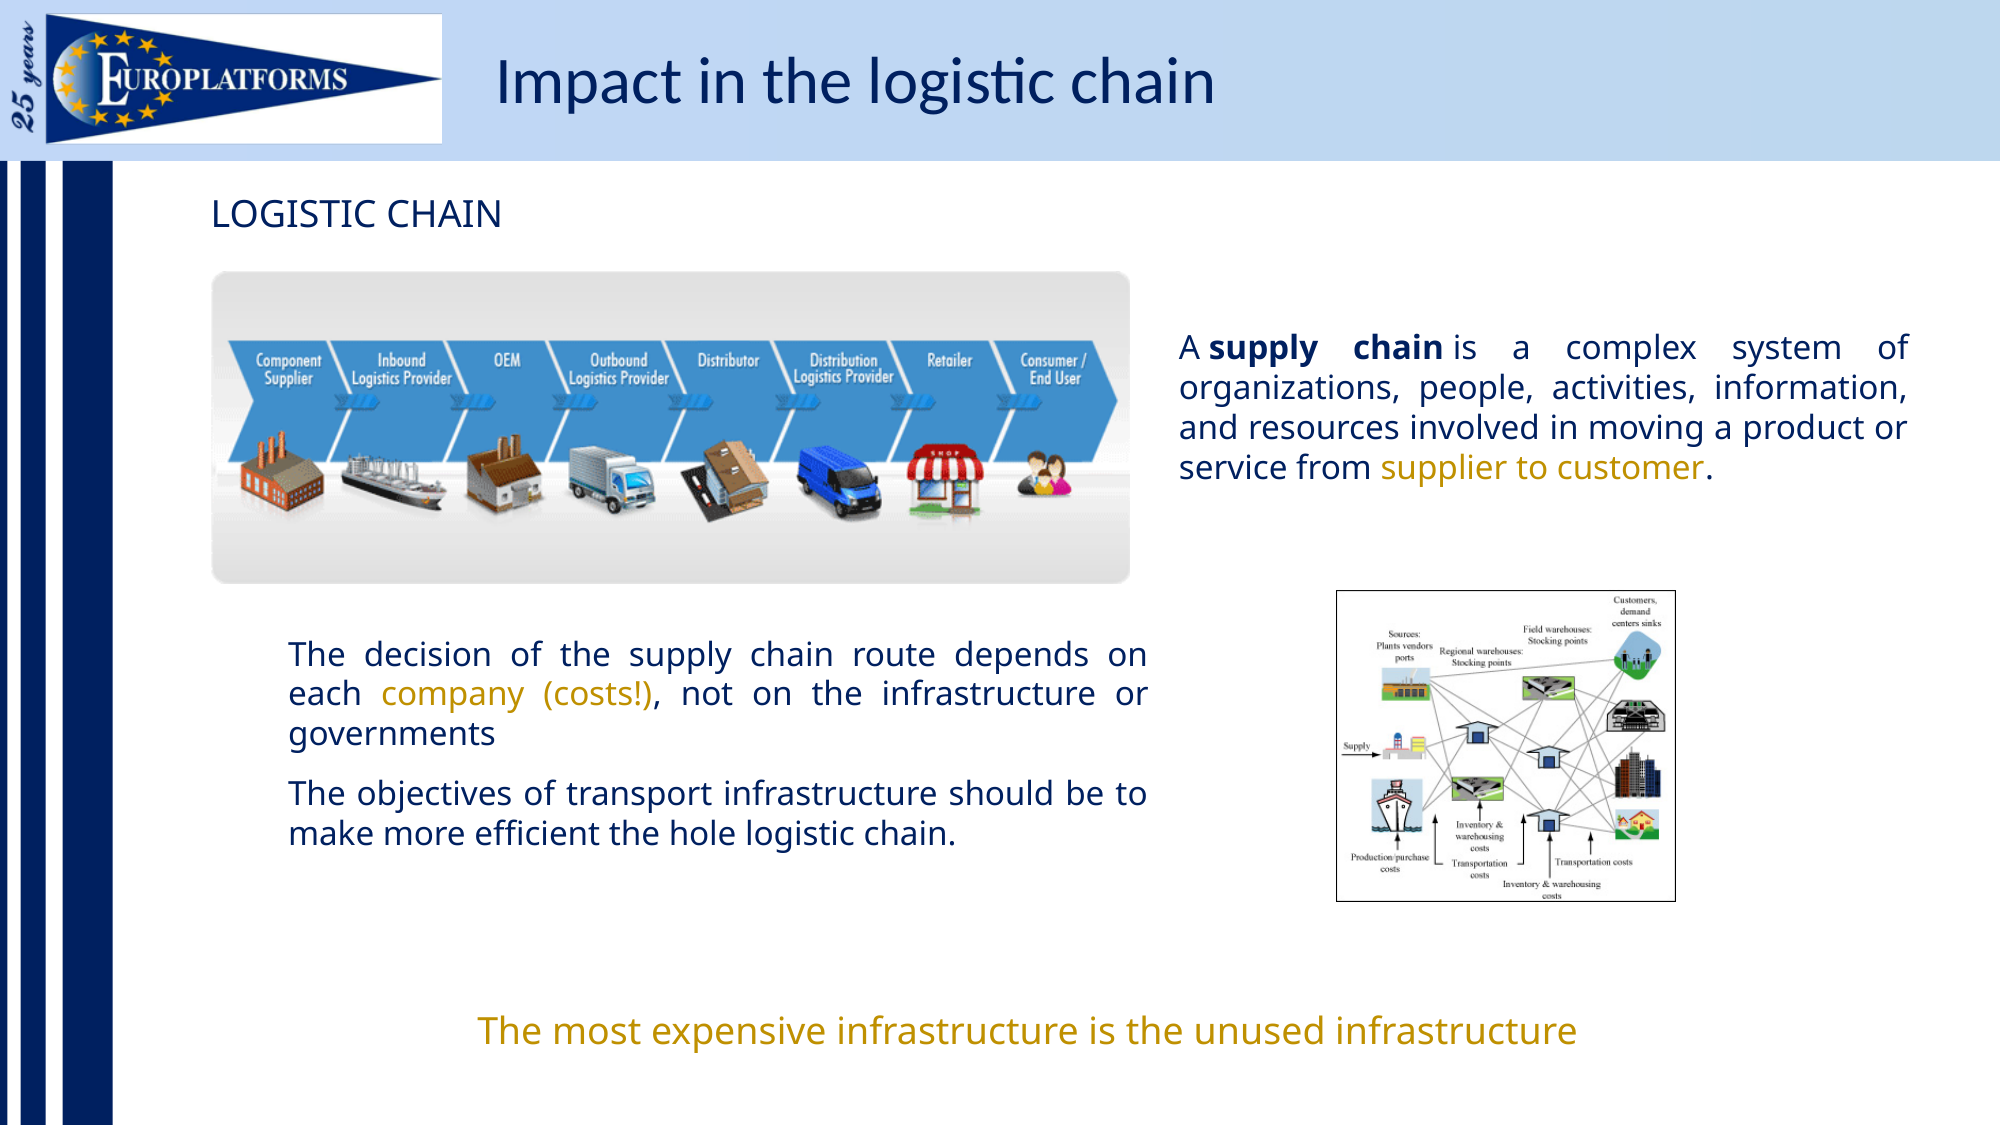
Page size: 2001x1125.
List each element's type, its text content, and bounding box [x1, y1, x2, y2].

text_box [0, 0, 2000, 162]
text_box A supply chain is a complex system of organizations, people, activities, information, and resources involved in moving a product or service from supplier to customer. [1164, 319, 1924, 494]
text_box The most expensive infrastructure is the unused infrastructure [462, 999, 1604, 1060]
text_box The decision of the supply chain route depends on each company (costs!), not on the infrastructure or governments [273, 625, 1165, 760]
picture [210, 271, 1130, 584]
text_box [0, 586, 539, 700]
text_box Impact in the logistic chain [480, 29, 1869, 125]
text_box The objectives of transport infrastructure should be to make more efficient the hole logistic chain. [273, 765, 1165, 860]
picture [0, 8, 442, 161]
picture [1336, 589, 1676, 902]
text_box LOGISTIC CHAIN [195, 182, 1924, 242]
